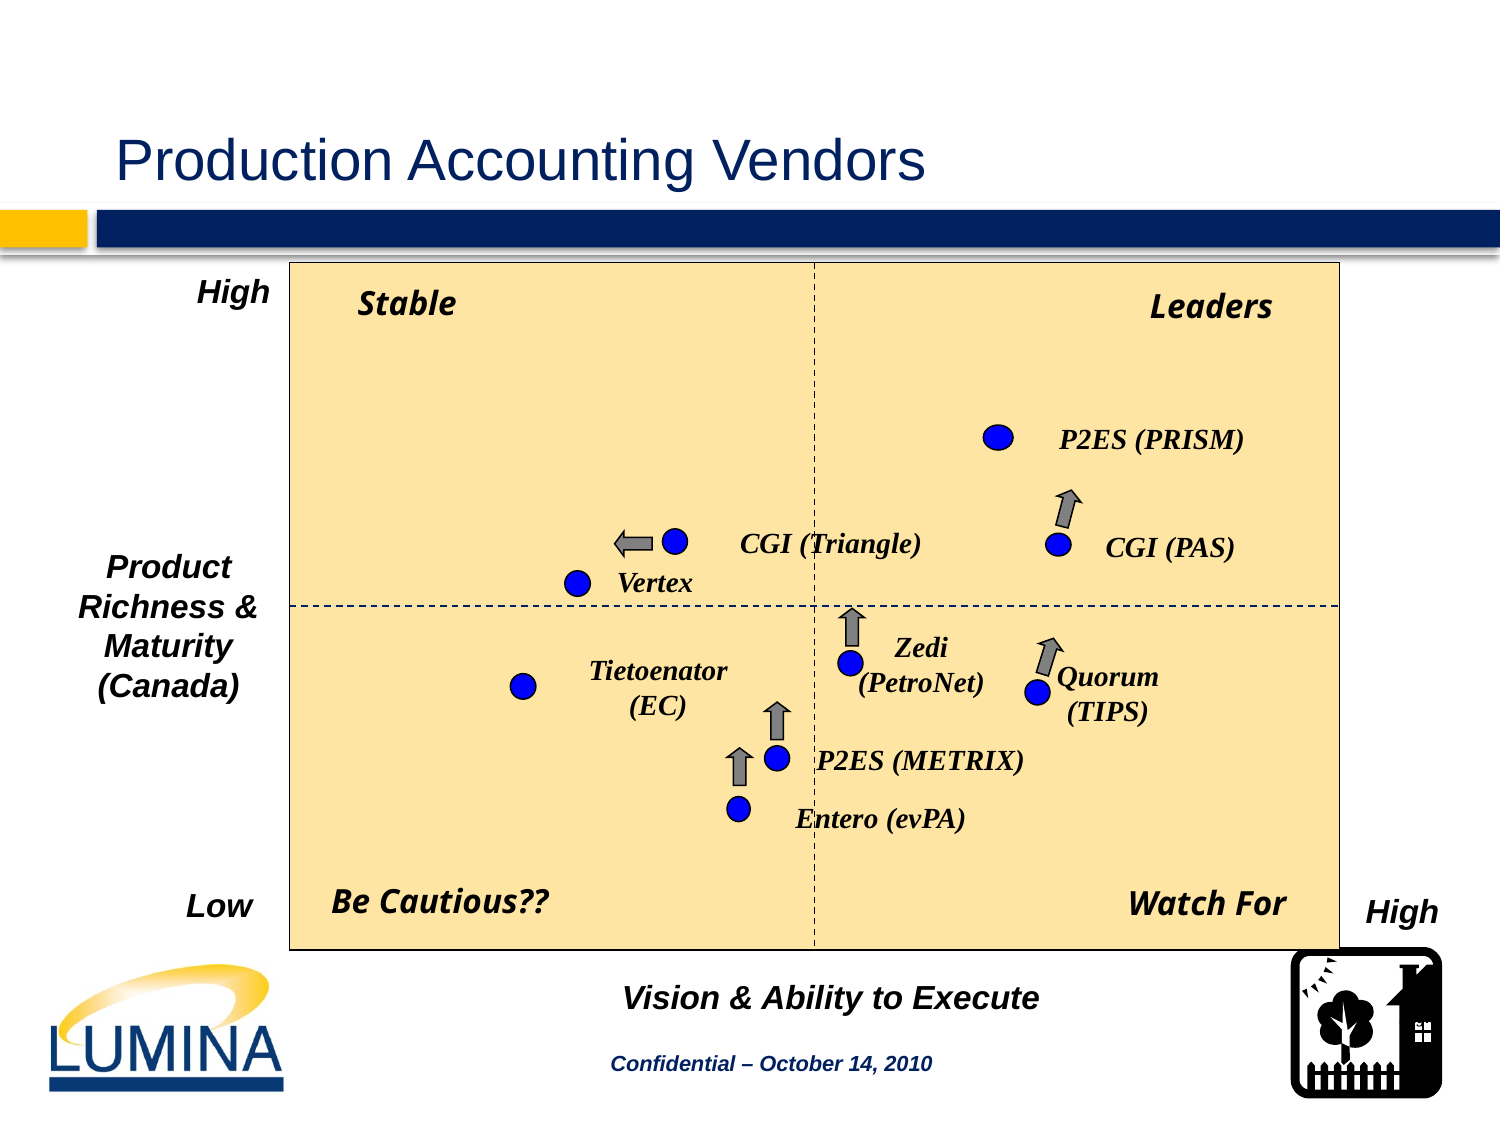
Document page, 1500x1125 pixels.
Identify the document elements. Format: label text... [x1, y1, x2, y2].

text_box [564, 553, 824, 605]
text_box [1045, 520, 1259, 572]
text_box [1038, 638, 1061, 648]
text_box [289, 617, 1340, 950]
text_box [1056, 490, 1082, 519]
text_box Product Richness & Maturity (Canada) [24, 537, 313, 712]
text_box Vision & Ability to Execute [593, 968, 1069, 1024]
text_box Low [171, 877, 268, 932]
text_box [662, 516, 951, 567]
text_box High [1350, 883, 1455, 978]
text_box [510, 643, 769, 729]
text_box Stable [342, 274, 472, 330]
text_box [614, 531, 653, 552]
text_box Leaders [1134, 277, 1289, 332]
text_box High [174, 262, 293, 318]
text_box Be Cautious?? [316, 872, 564, 928]
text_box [764, 733, 1053, 784]
text_box [727, 747, 753, 786]
text_box [289, 262, 1340, 605]
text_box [726, 791, 990, 842]
picture [49, 964, 284, 1094]
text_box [982, 412, 1284, 463]
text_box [1024, 649, 1177, 736]
text_box [774, 702, 790, 732]
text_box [837, 620, 1003, 706]
title Production Accounting Vendors [100, 37, 1439, 201]
text_box Watch For [1112, 874, 1302, 930]
text_box High [1384, 999, 1450, 1035]
